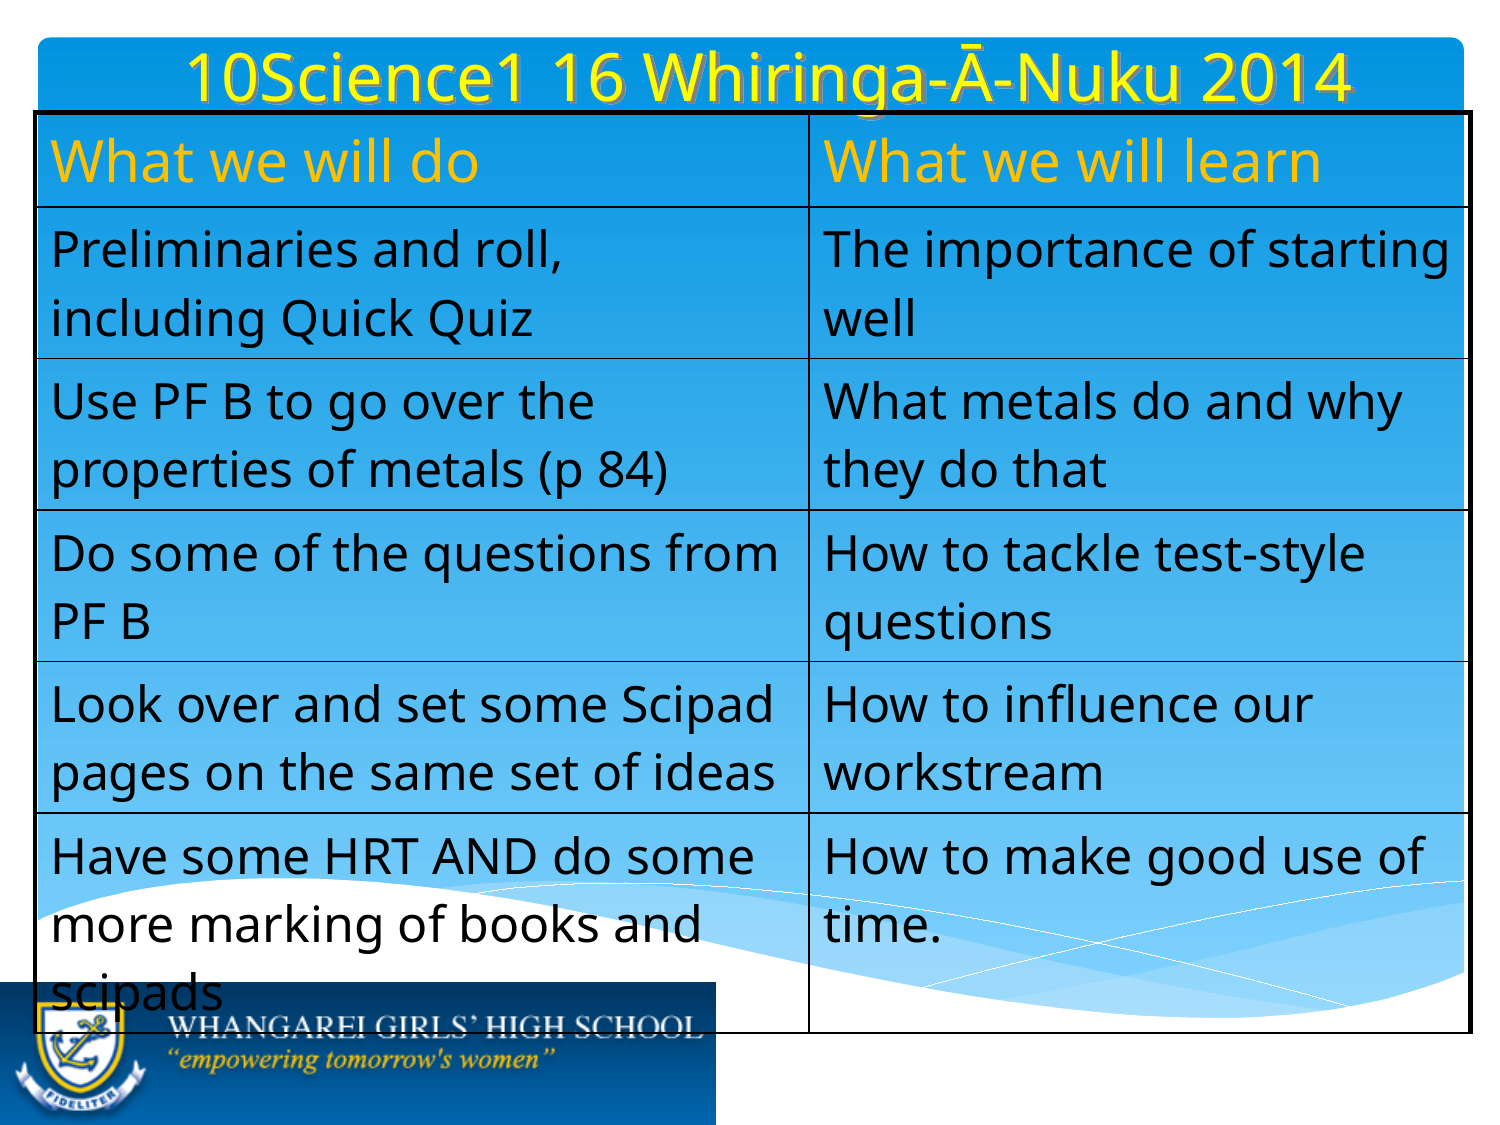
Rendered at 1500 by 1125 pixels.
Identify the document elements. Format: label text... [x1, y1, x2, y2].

table_cell Look over and set some Scipad pages on the same set of ideas [37, 662, 808, 812]
table_cell Preliminaries and roll, including Quick Quiz [37, 208, 808, 358]
table_cell Do some of the questions from PF B [37, 511, 808, 661]
table_cell How to make good use of time. [810, 814, 1468, 1032]
table_cell How to influence our workstream [810, 662, 1468, 812]
table_cell What metals do and why they do that [810, 359, 1468, 509]
table_cell The importance of starting well [810, 208, 1468, 358]
table_cell Have some HRT AND do some more marking of books and scipads [37, 814, 808, 1032]
table_cell How to tackle test-style questions [810, 511, 1468, 661]
picture [0, 982, 716, 1125]
table_cell Use PF B to go over the properties of metals (p 84) [37, 359, 808, 509]
table_header What we will learn [810, 115, 1468, 206]
text_box 10Science1 16 Whiringa-Ā-Nuku 2014 [162, 24, 1375, 110]
table_header What we will do [37, 115, 808, 206]
